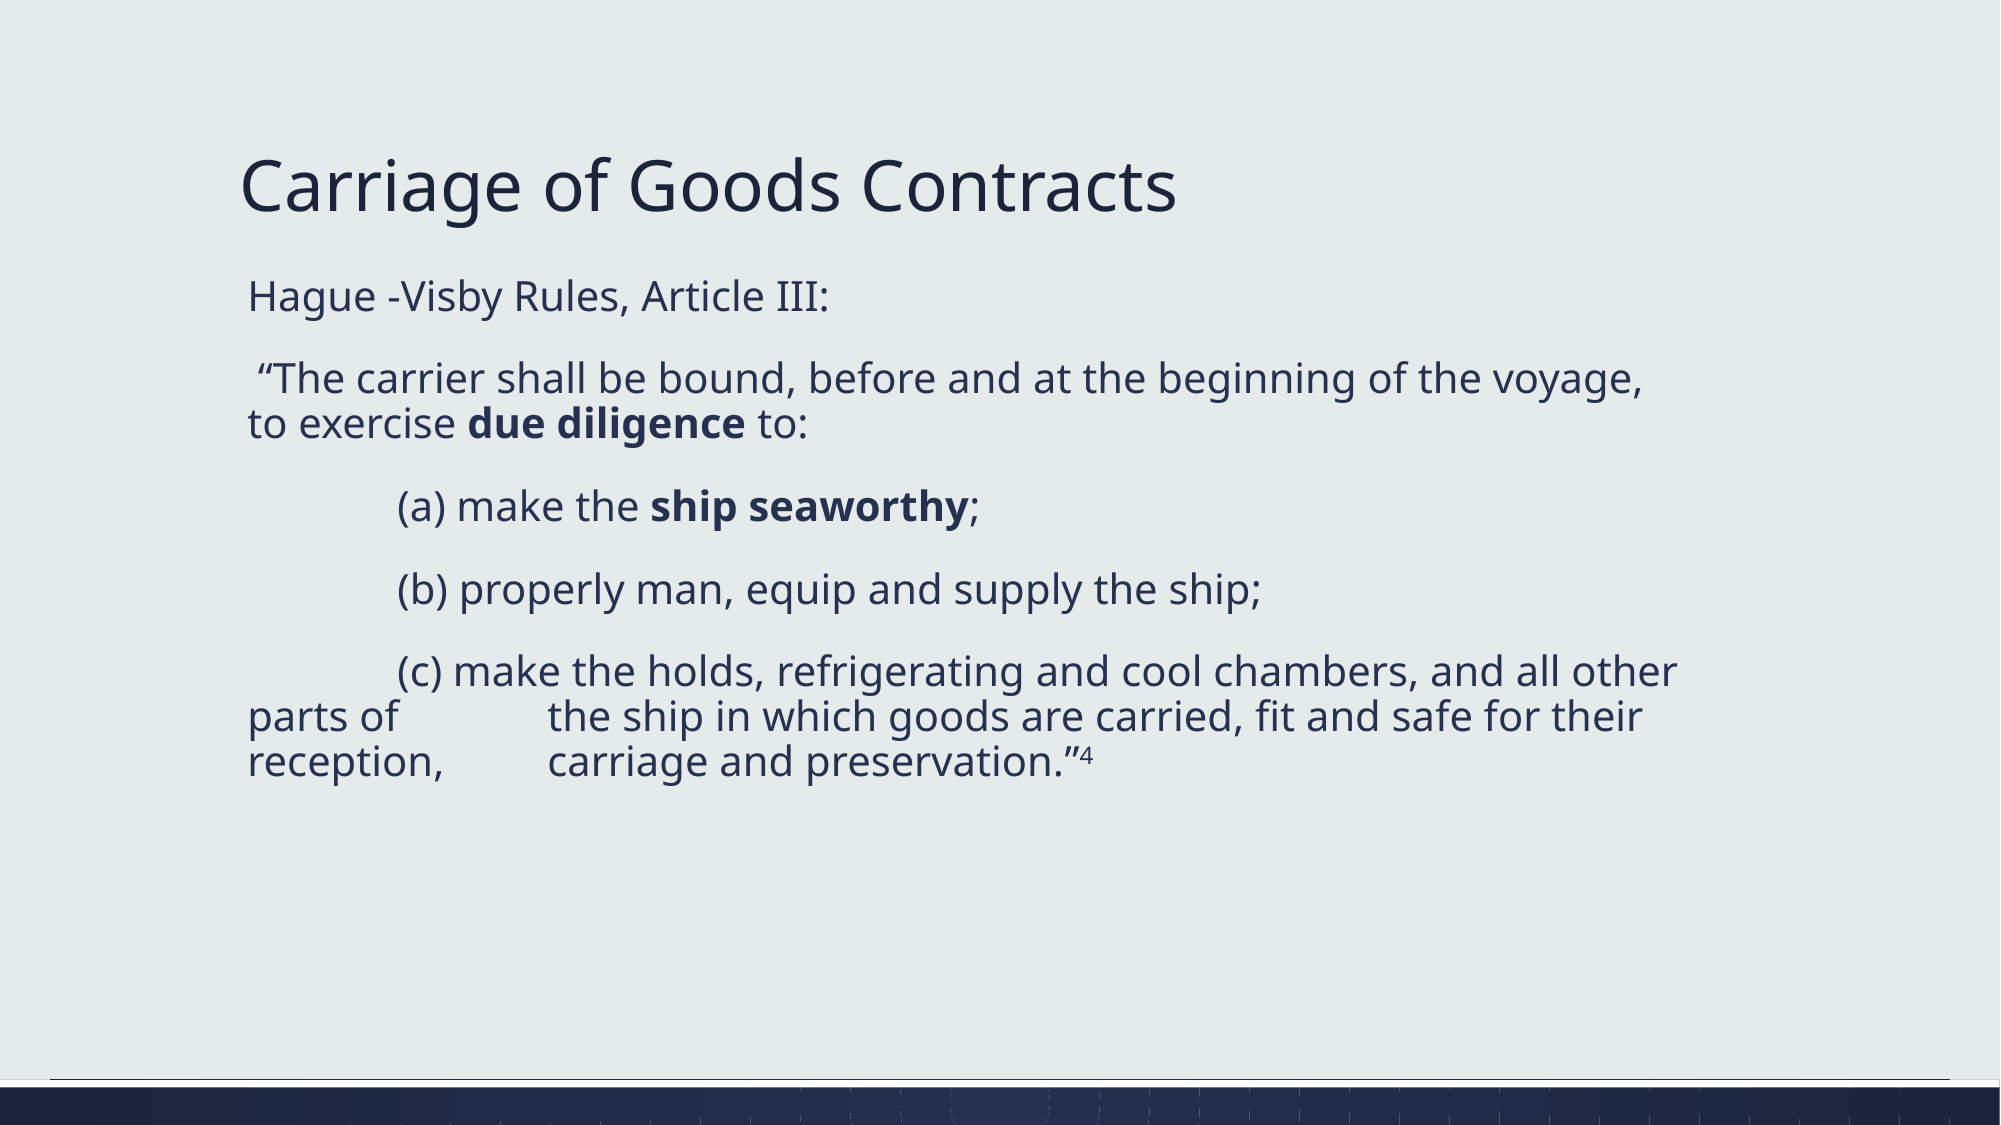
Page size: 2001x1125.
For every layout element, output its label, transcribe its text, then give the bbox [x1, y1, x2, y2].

title Carriage of Goods Contracts [224, 32, 1785, 235]
list Hague -Visby Rules, Article III: “The carrier shall be bound, before and at the beginning of the voyage, to exercise due diligence to: (a) make the ship seaworthy; (b) properly man, equip and supply the ship; (c) make the holds, refrigerating and cool chambers, and all other parts of the ship in which goods are carried, fit and safe for their reception, carriage and preservation.”4 [224, 267, 1707, 945]
